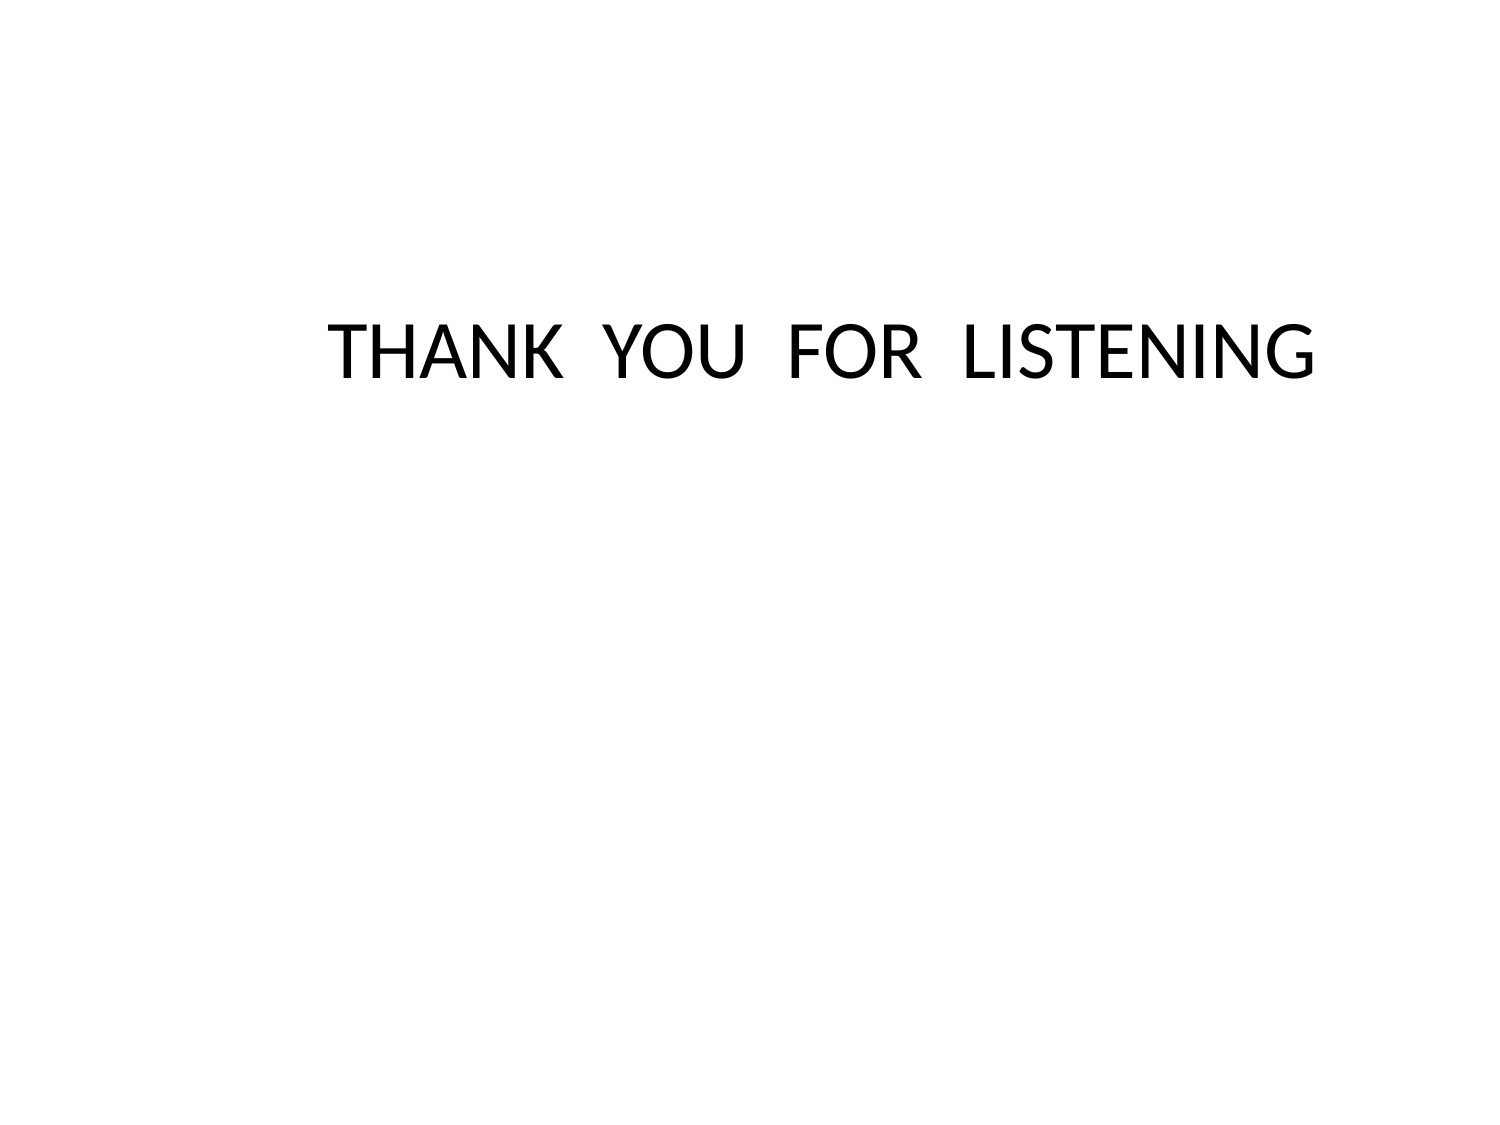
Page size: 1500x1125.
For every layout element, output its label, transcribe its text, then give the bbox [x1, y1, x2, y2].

list THANK YOU FOR LISTENING [0, 0, 1500, 900]
